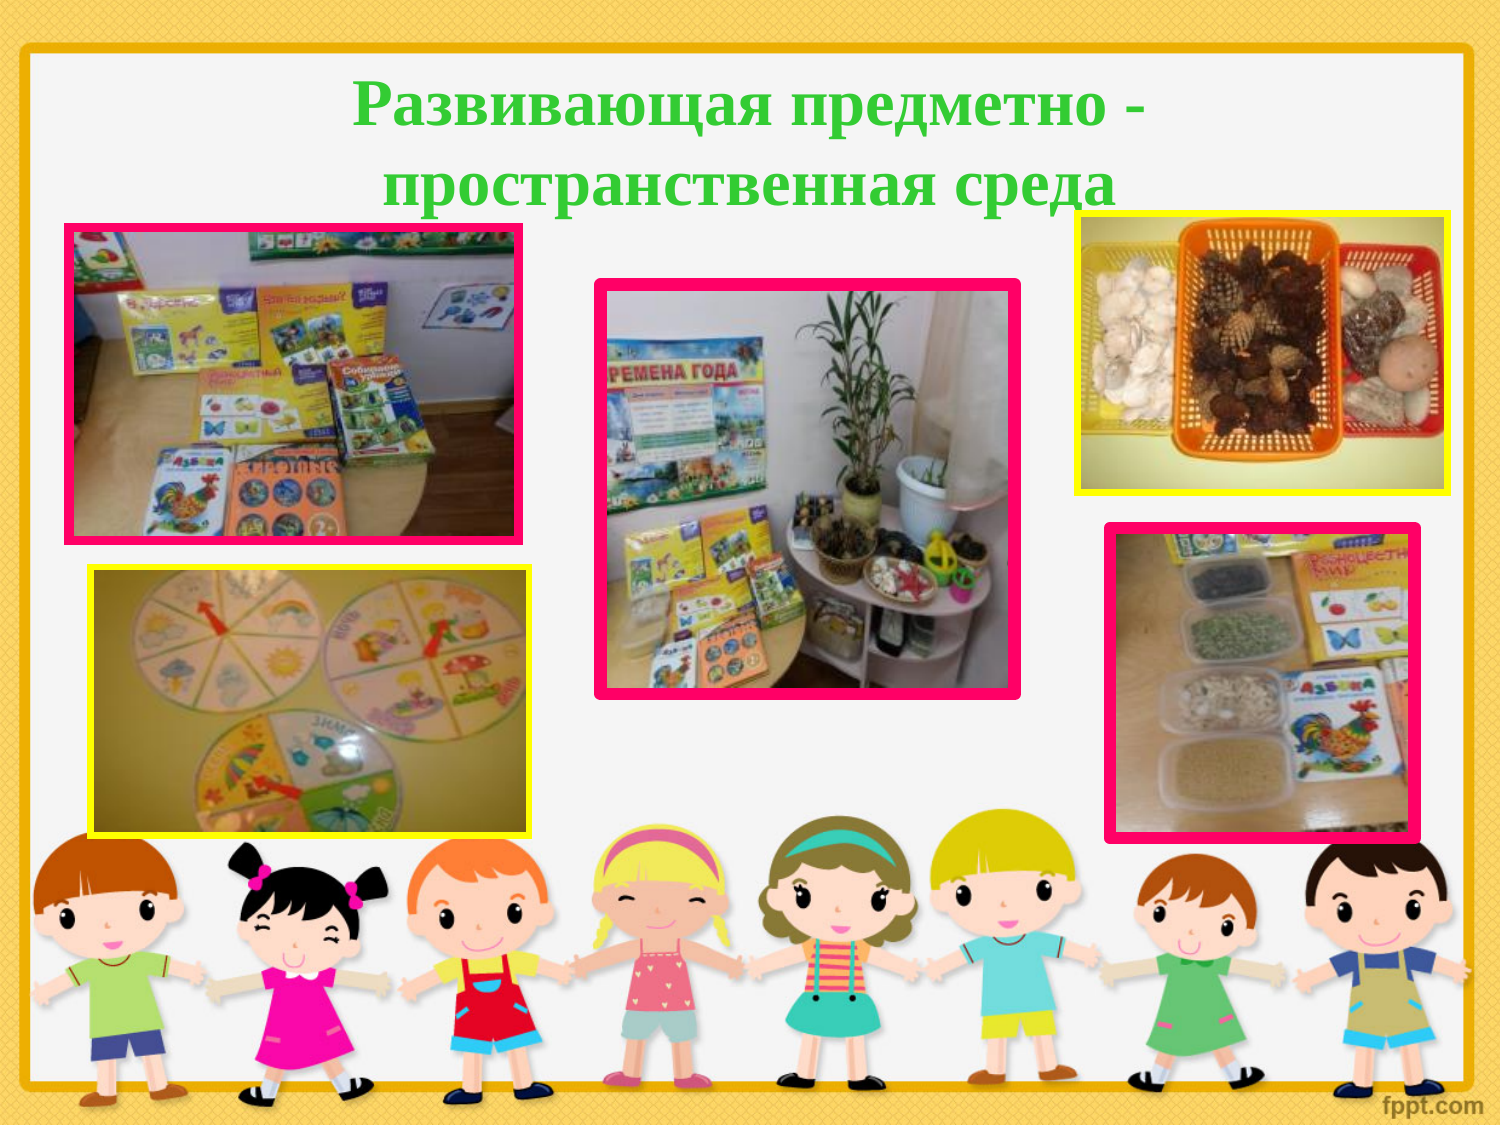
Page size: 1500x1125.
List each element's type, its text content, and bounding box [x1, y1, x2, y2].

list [73, 231, 515, 537]
picture [0, 0, 1500, 1125]
title Развивающая предметно - пространственная среда [74, 44, 1426, 233]
